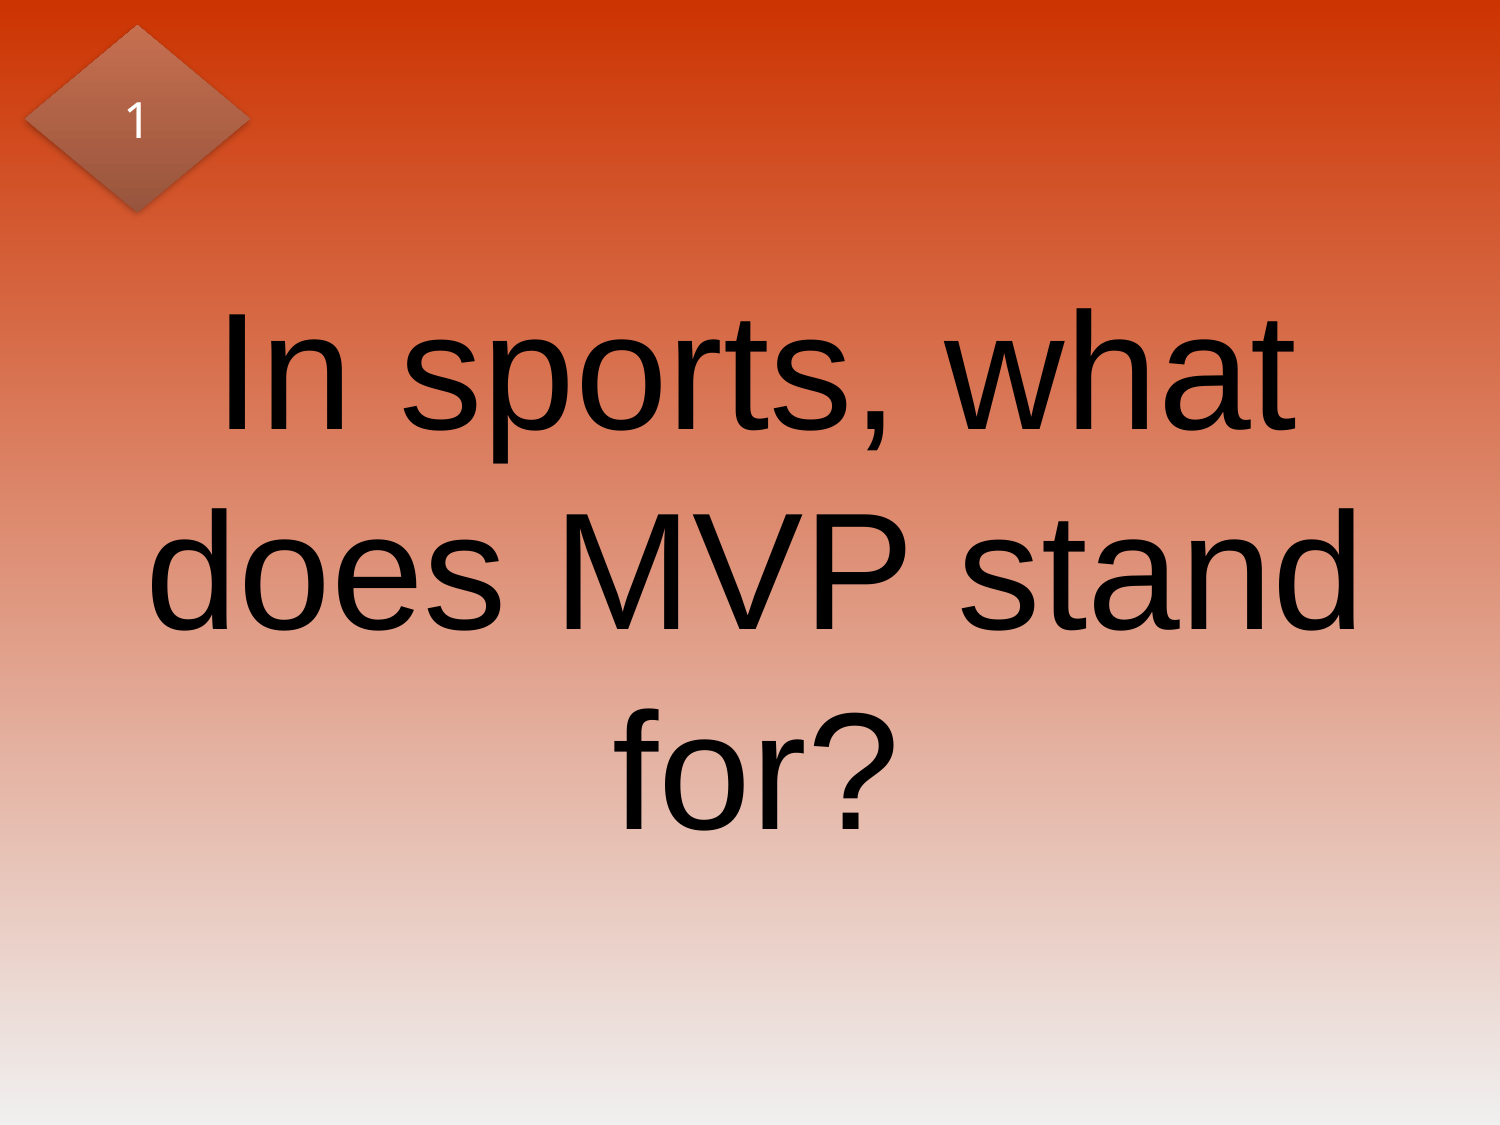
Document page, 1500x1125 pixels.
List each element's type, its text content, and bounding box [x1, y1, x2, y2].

text_box 1 [24, 24, 250, 213]
title In sports, what does MVP stand for? [112, 212, 1401, 913]
